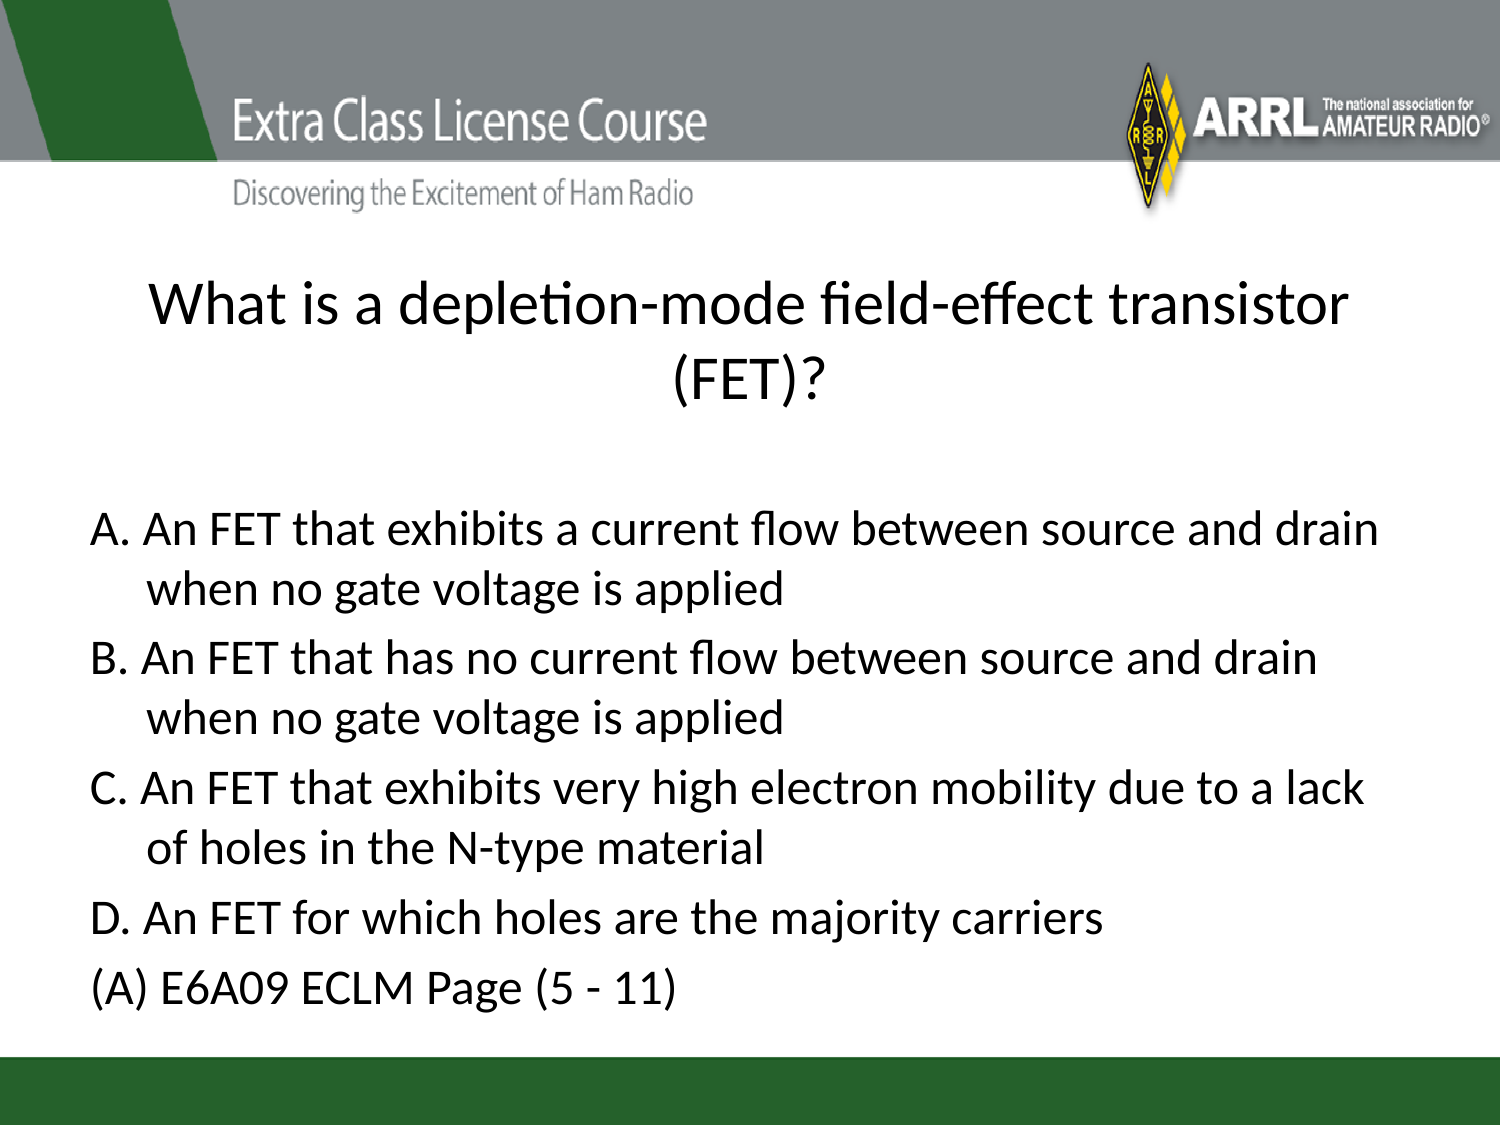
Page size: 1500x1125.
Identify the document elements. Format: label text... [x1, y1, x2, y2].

list A. An FET that exhibits a current flow between source and drain when no gate voltage is applied B. An FET that has no current flow between source and drain when no gate voltage is applied C. An FET that exhibits very high electron mobility due to a lack of holes in the N-type material D. An FET for which holes are the majority carriers (A) E6A09 ECLM Page (5 - 11) [75, 487, 1425, 1005]
title What is a depletion-mode field-effect transistor (FET)? [75, 254, 1425, 435]
picture [0, 0, 1500, 1125]
